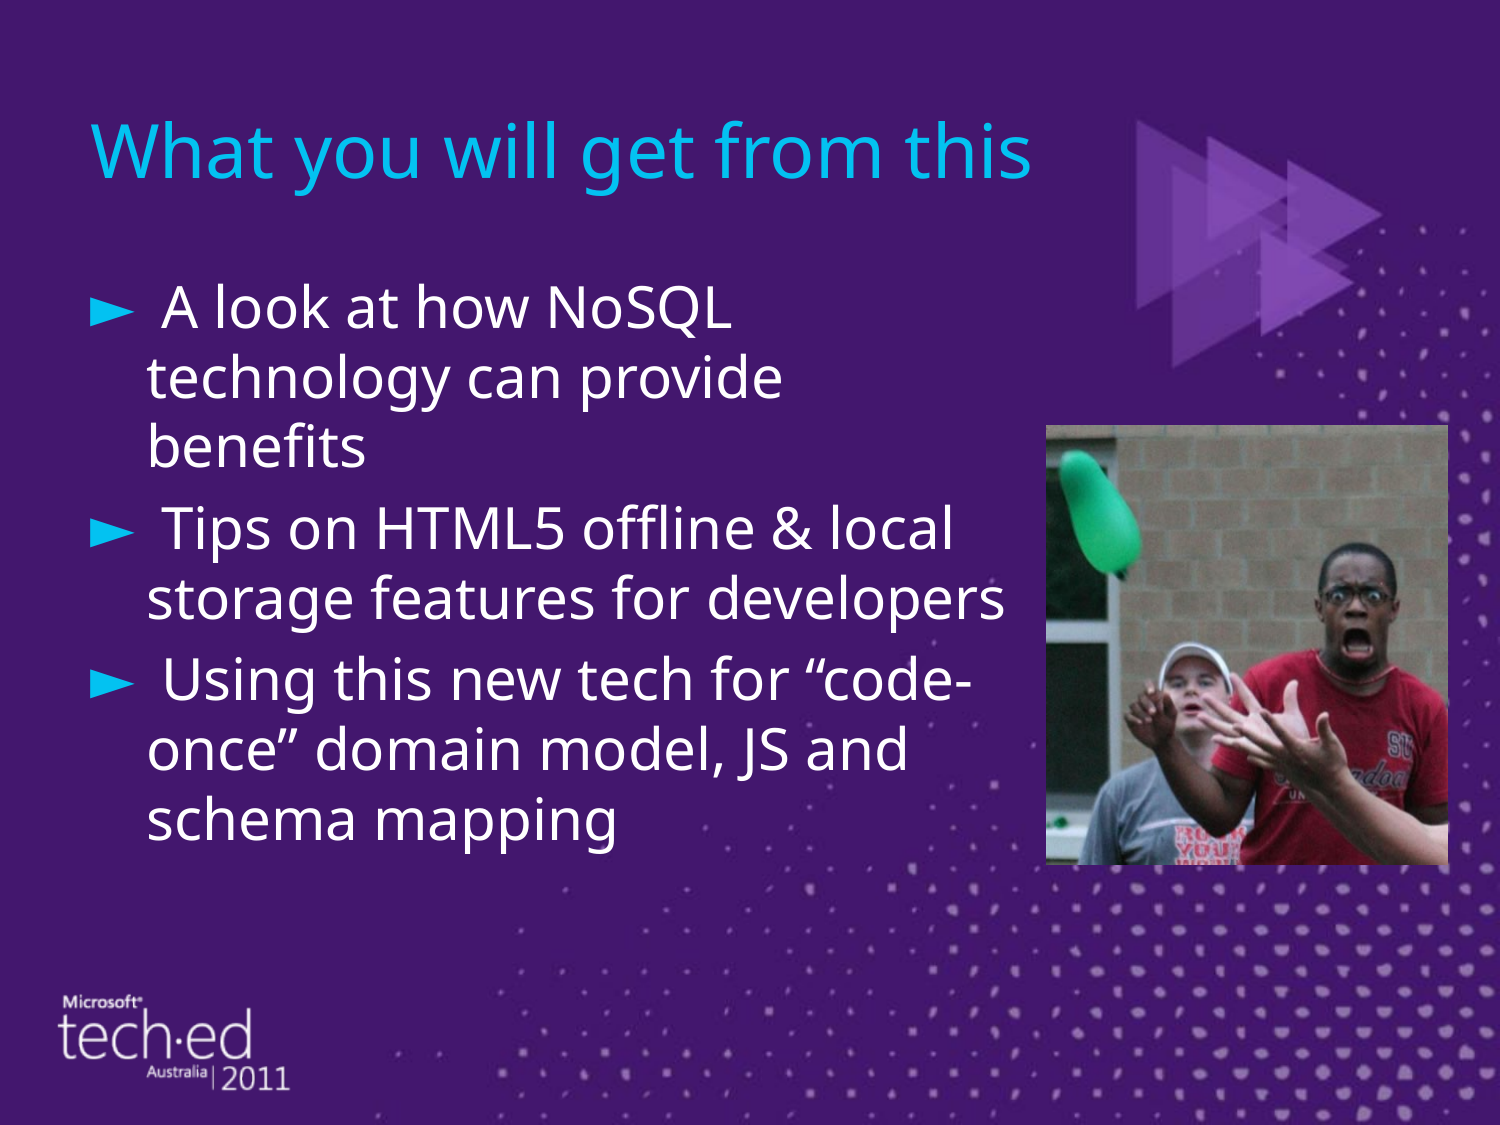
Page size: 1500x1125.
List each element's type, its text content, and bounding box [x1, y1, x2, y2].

list A look at how NoSQL technology can provide benefits Tips on HTML5 offline & local storage features for developers Using this new tech for “code-once” domain model, JS and schema mapping [75, 262, 1034, 1005]
title What you will get from this [75, 54, 1425, 243]
picture [0, 0, 1500, 1125]
